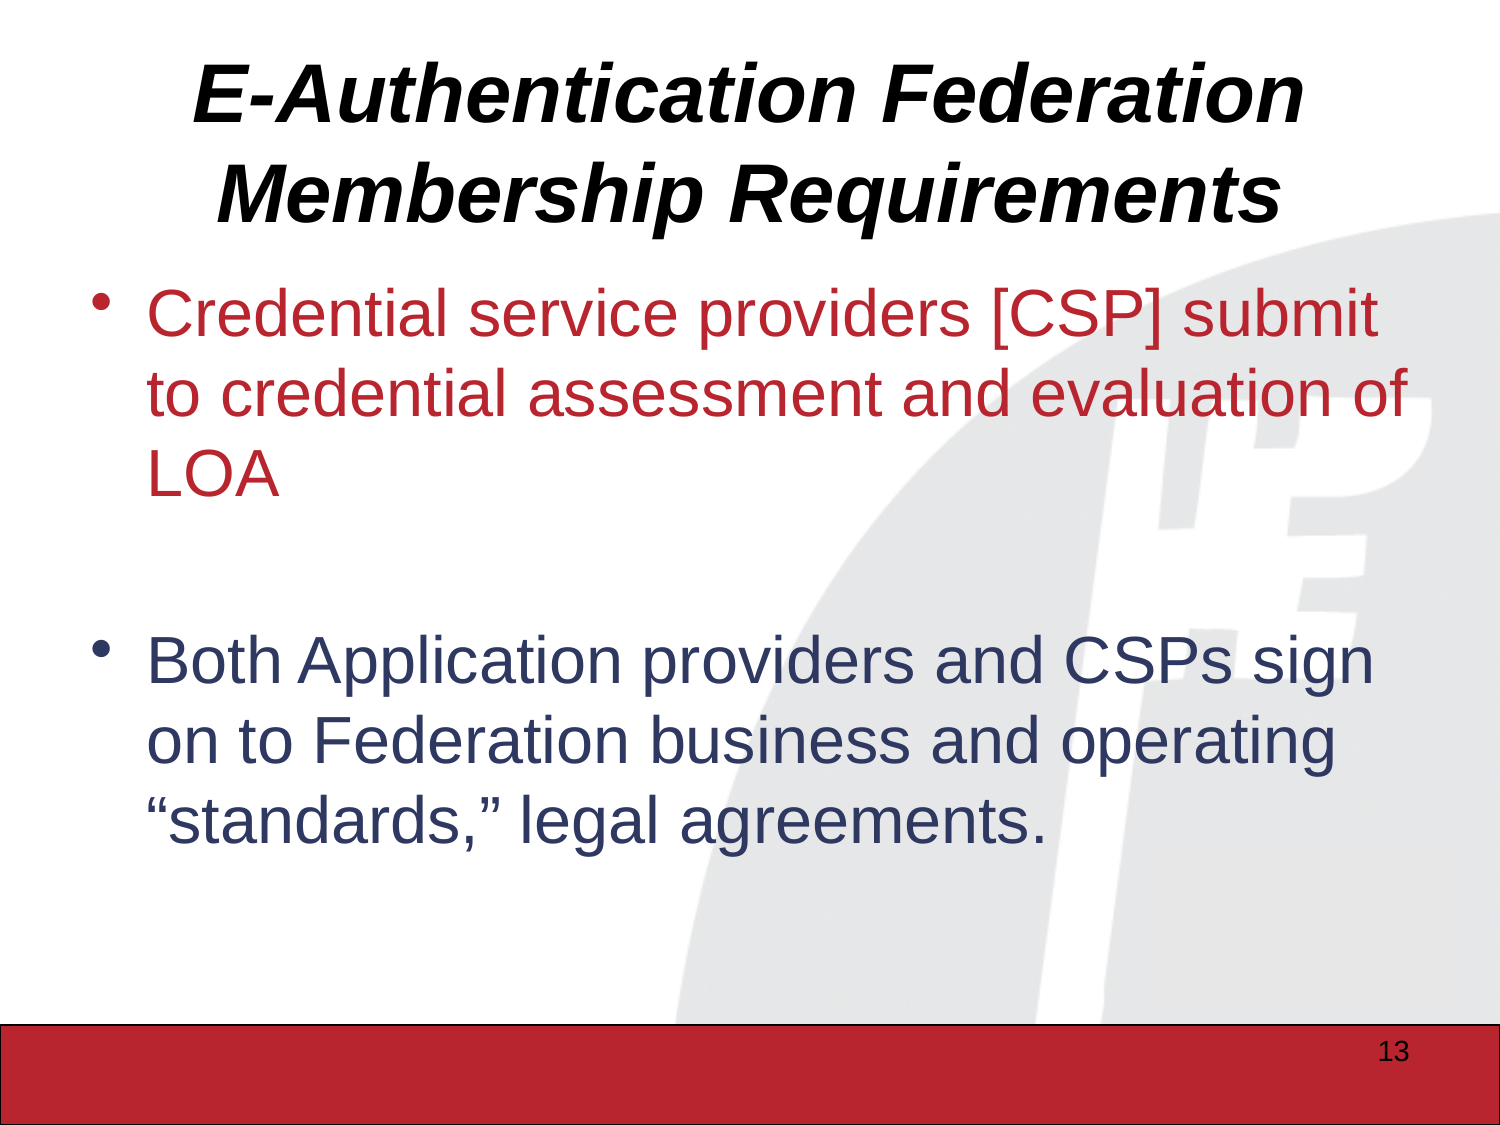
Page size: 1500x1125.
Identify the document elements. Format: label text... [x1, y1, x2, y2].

list Credential service providers [CSP] submit to credential assessment and evaluation of LOA Both Application providers and CSPs sign on to Federation business and operating “standards,” legal agreements. [75, 262, 1425, 1005]
slide_number 13 [1074, 1024, 1425, 1103]
picture [675, 212, 1500, 1024]
title E-Authentication Federation Membership Requirements [75, 45, 1425, 233]
